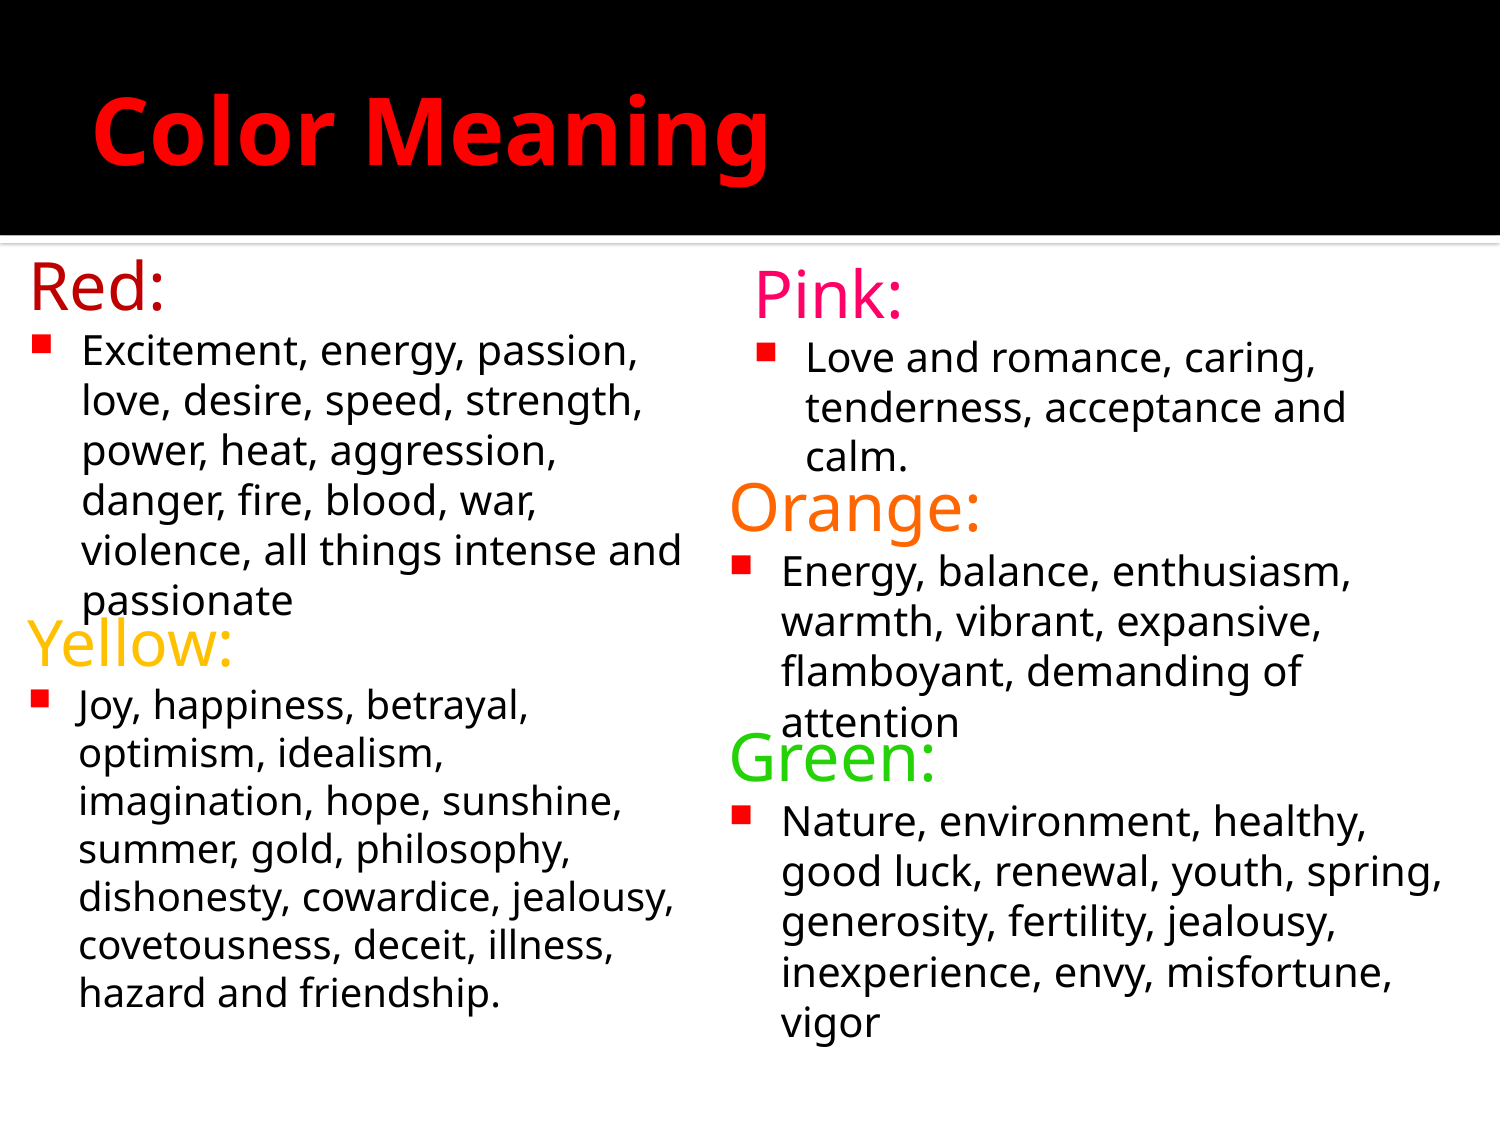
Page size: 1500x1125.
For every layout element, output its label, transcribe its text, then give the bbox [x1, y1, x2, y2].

text_box Yellow: Joy, happiness, betrayal, optimism, idealism, imagination, hope, sunshine, summer, gold, philosophy, dishonesty, cowardice, jealousy, covetousness, deceit, illness, hazard and friendship. [0, 587, 699, 1025]
title Color Meaning [75, 25, 1425, 231]
text_box Green: Nature, environment, healthy, good luck, renewal, youth, spring, generosity, fertility, jealousy, inexperience, envy, misfortune, vigor [699, 699, 1463, 1088]
text_box Orange: Energy, balance, enthusiasm, warmth, vibrant, expansive, flamboyant, demanding of attention [699, 449, 1463, 699]
list Red: Excitement, energy, passion, love, desire, speed, strength, power, heat, aggression, danger, fire, blood, war, violence, all things intense and passionate [0, 228, 725, 587]
text_box Pink: Love and romance, caring, tenderness, acceptance and calm. [725, 237, 1450, 449]
